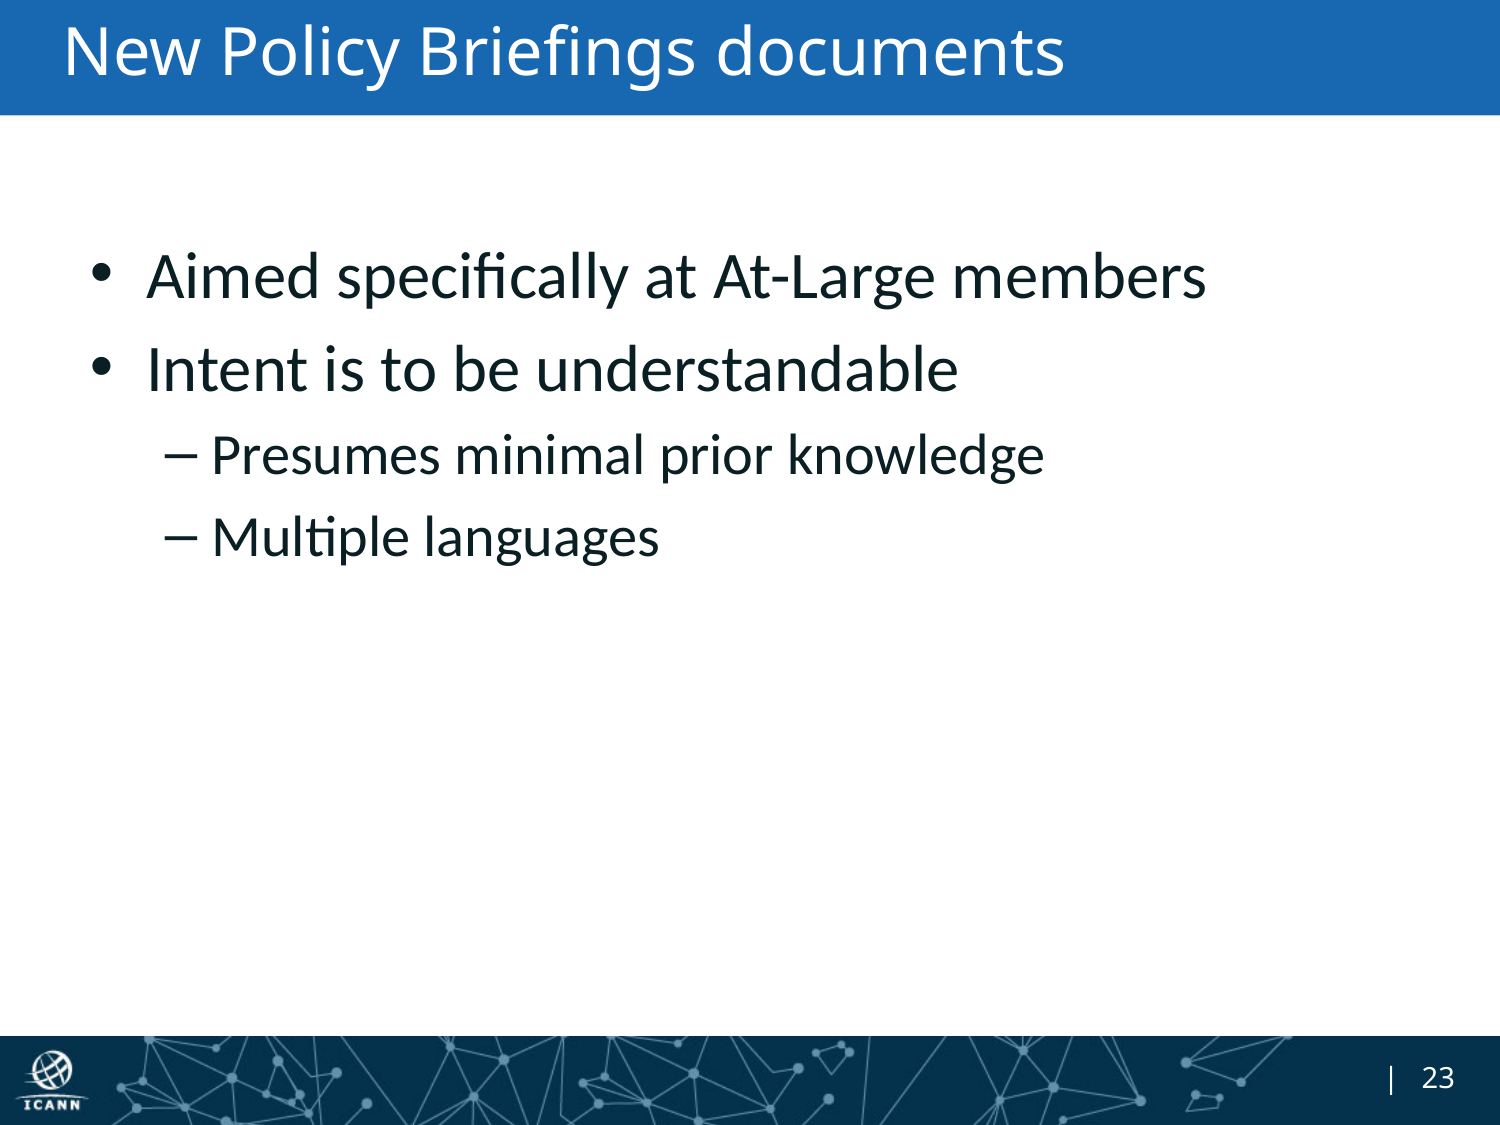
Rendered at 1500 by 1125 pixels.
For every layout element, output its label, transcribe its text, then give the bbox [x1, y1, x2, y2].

picture [0, 1036, 1500, 1125]
title New Policy Briefings documents [0, 0, 1500, 116]
text_box Aimed specifically at At-Large members Intent is to be understandable Presumes minimal prior knowledge Multiple languages [74, 224, 1425, 967]
